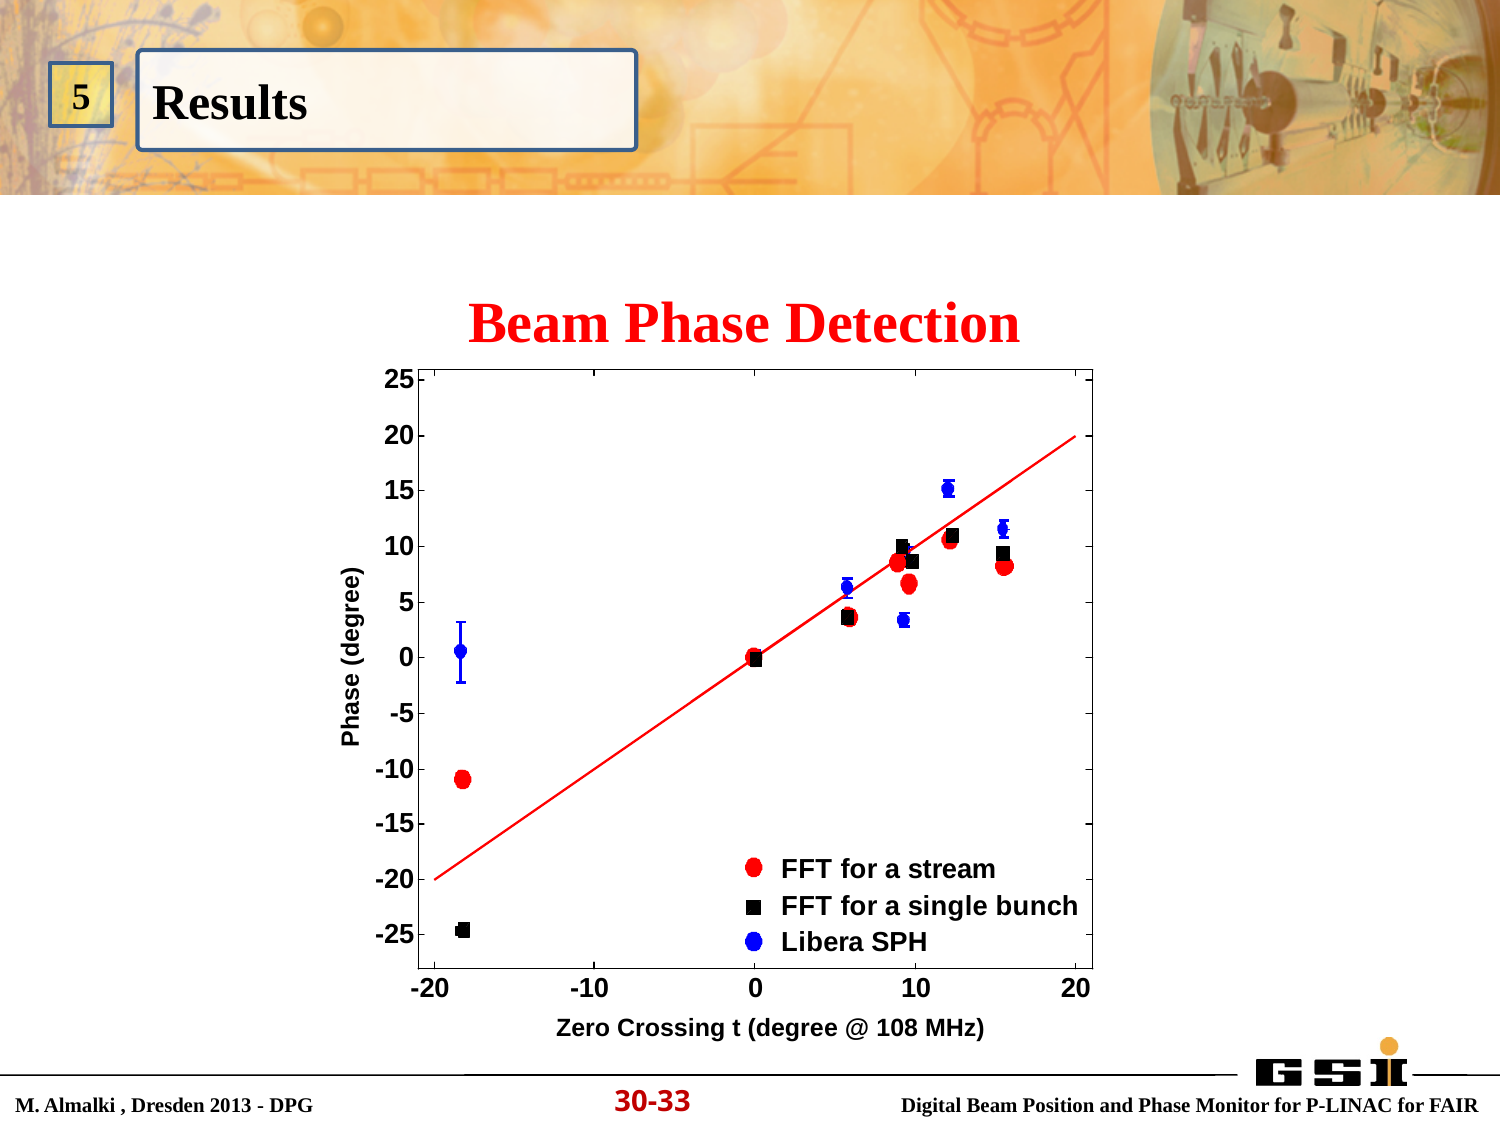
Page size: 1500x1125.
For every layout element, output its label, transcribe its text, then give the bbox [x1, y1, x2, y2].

picture [376, 314, 1176, 1051]
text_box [0, 0, 1500, 1086]
text_box M. Almalki , Dresden 2013 - DPG Digital Beam Position and Phase Monitor for P-LINAC for FAIR [0, 1092, 1494, 1125]
